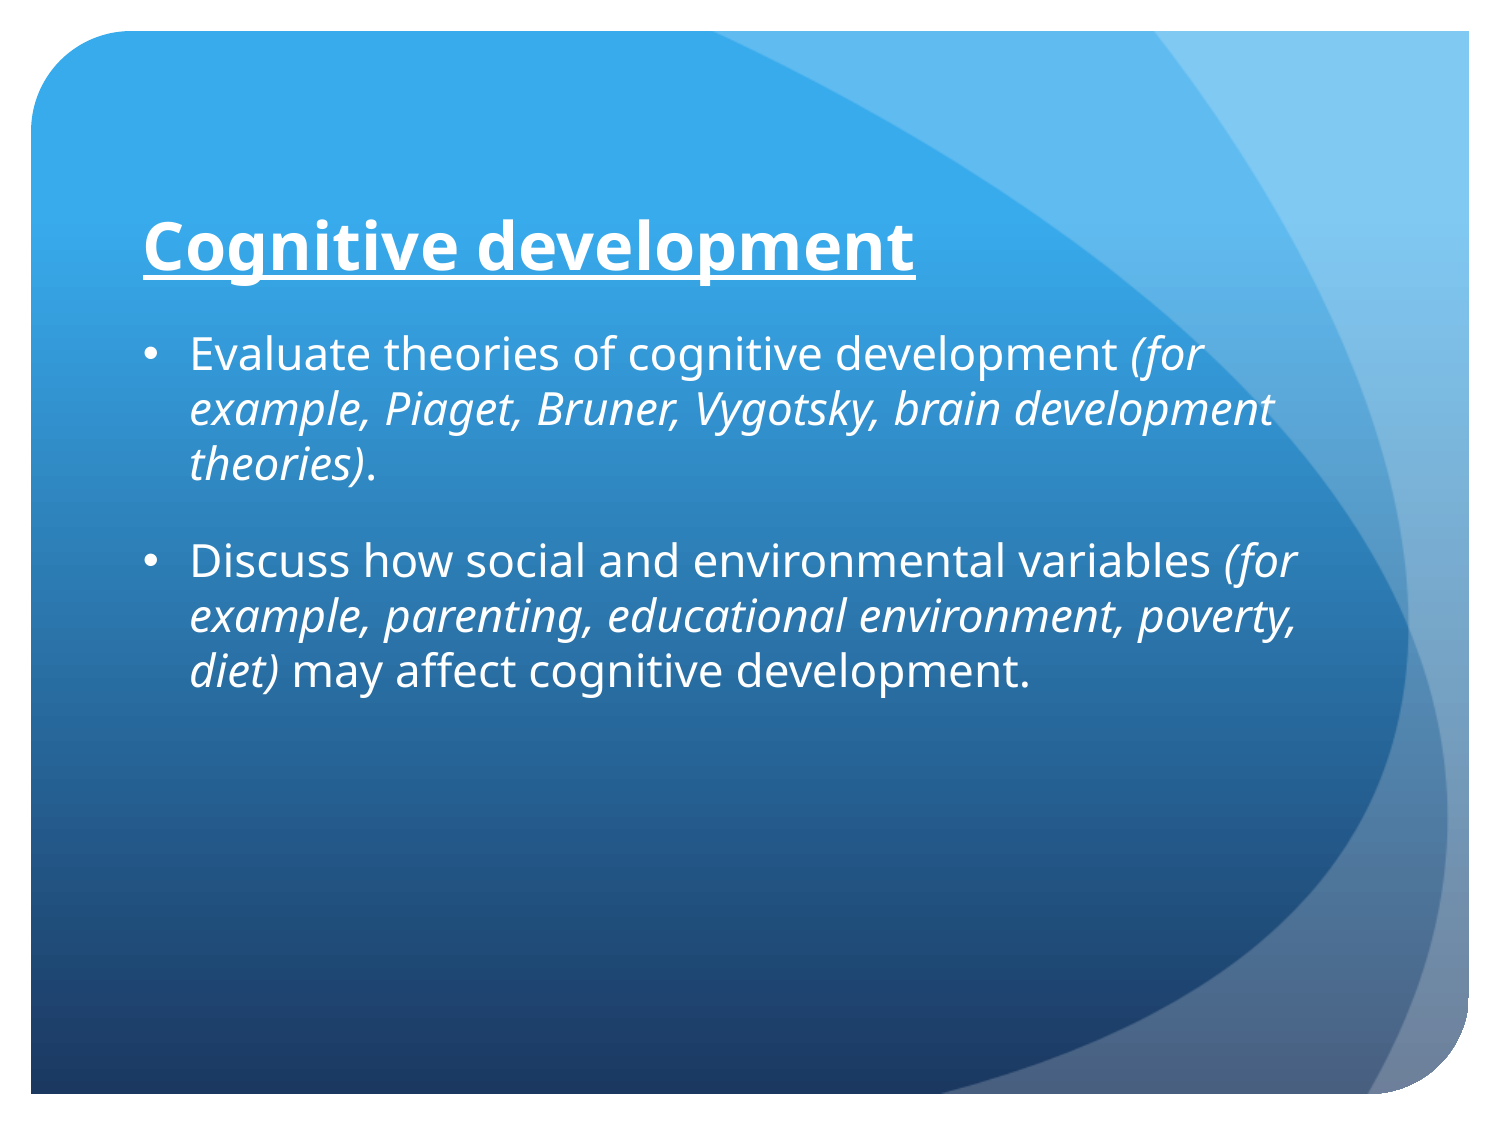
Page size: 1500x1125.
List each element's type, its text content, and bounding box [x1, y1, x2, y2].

picture [24, 30, 1473, 1094]
list Cognitive development Evaluate theories of cognitive development (for example, Piaget, Bruner, Vygotsky, brain development theories). Discuss how social and environmental variables (for example, parenting, educational environment, poverty, diet) may affect cognitive development. [127, 195, 1372, 991]
